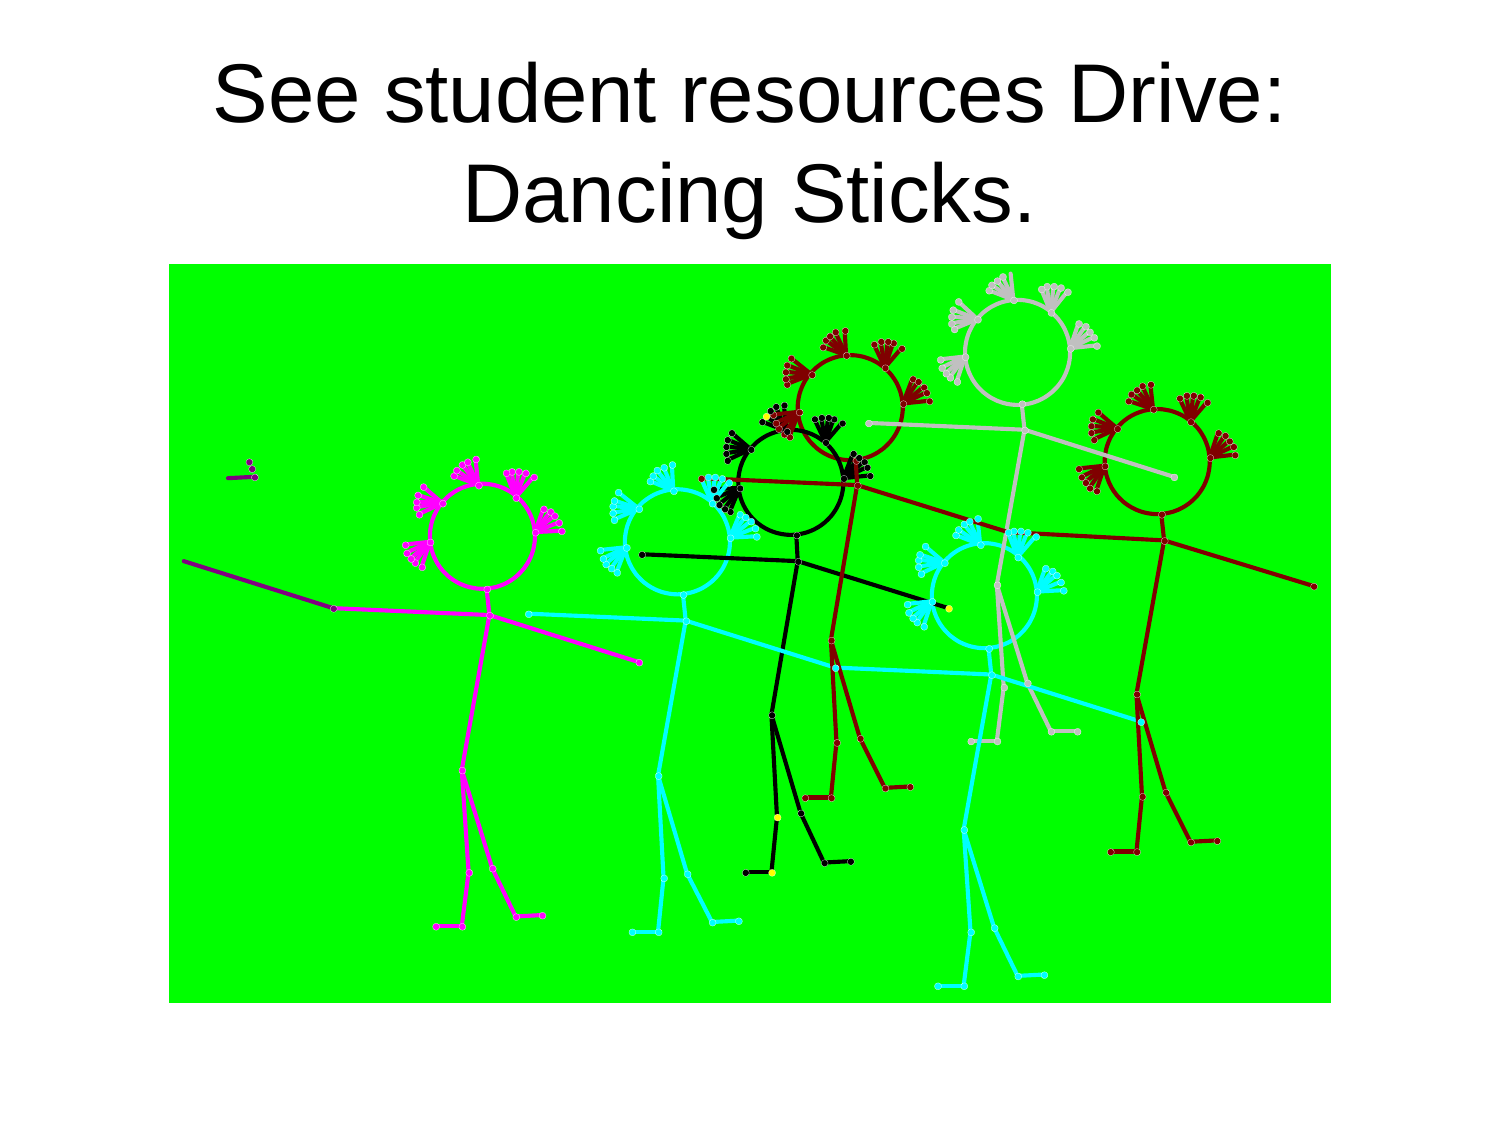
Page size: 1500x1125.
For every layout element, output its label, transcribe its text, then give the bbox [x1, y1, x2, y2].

title See student resources Drive: Dancing Sticks. [74, 44, 1426, 233]
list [166, 262, 1333, 1006]
